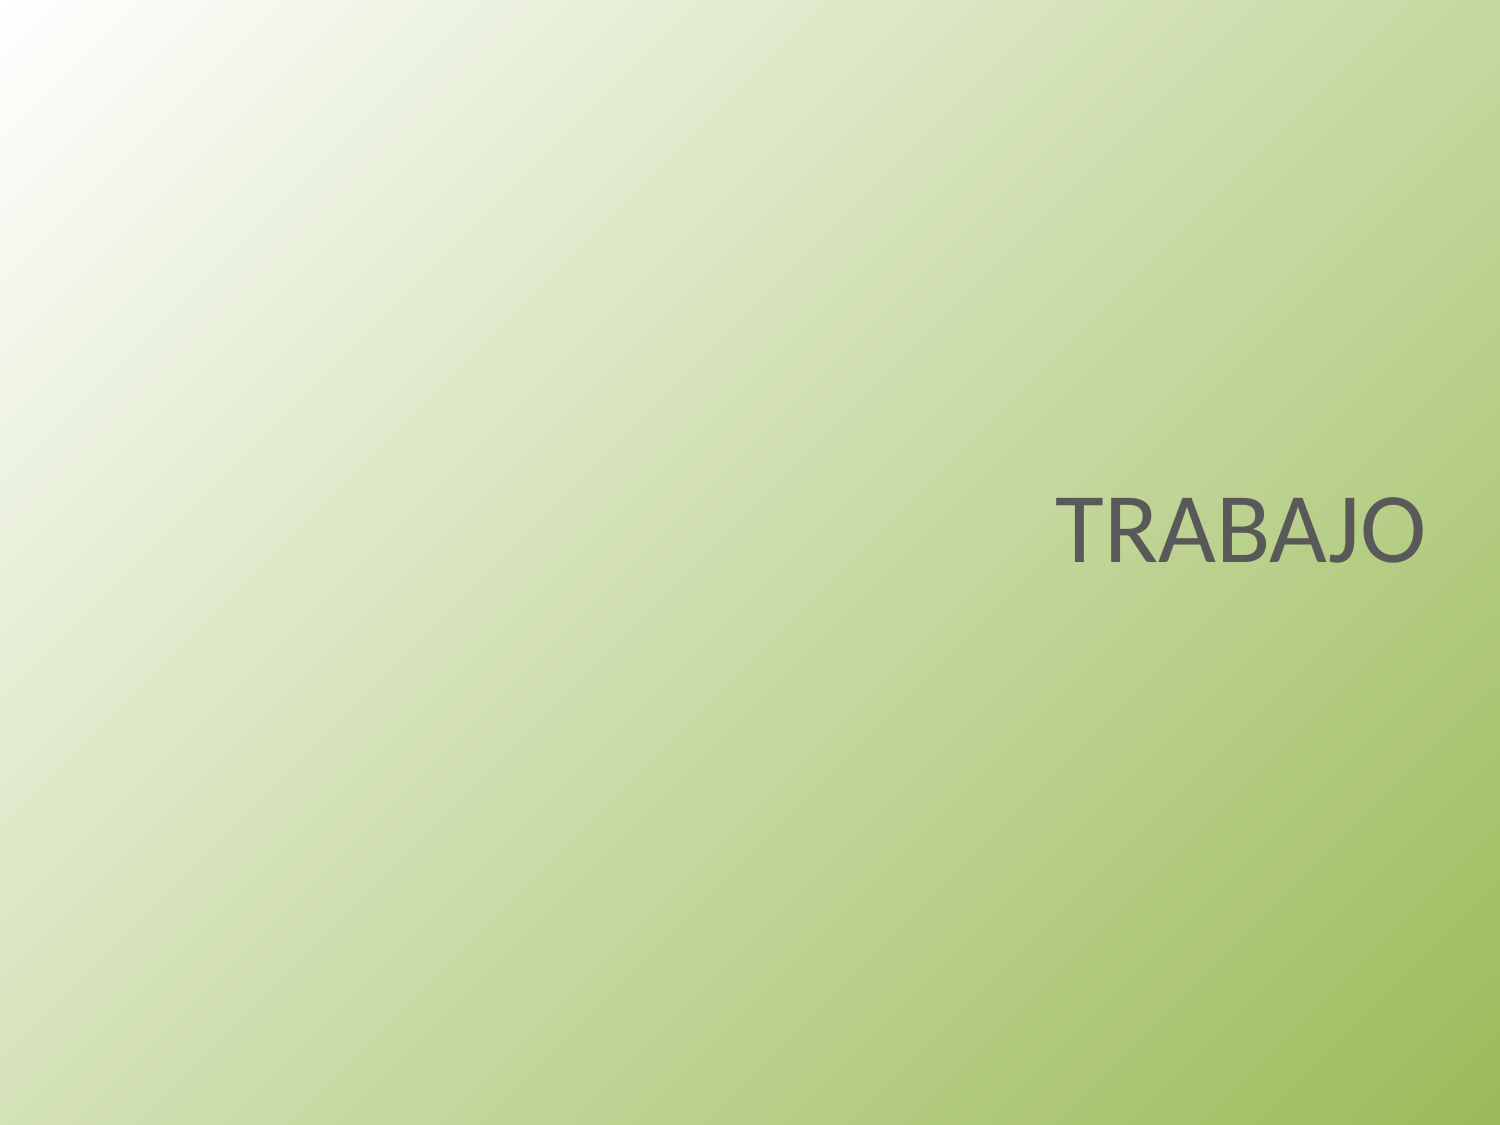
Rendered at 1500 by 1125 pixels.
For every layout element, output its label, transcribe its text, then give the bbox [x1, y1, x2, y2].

title TRABAJO [543, 283, 1443, 777]
